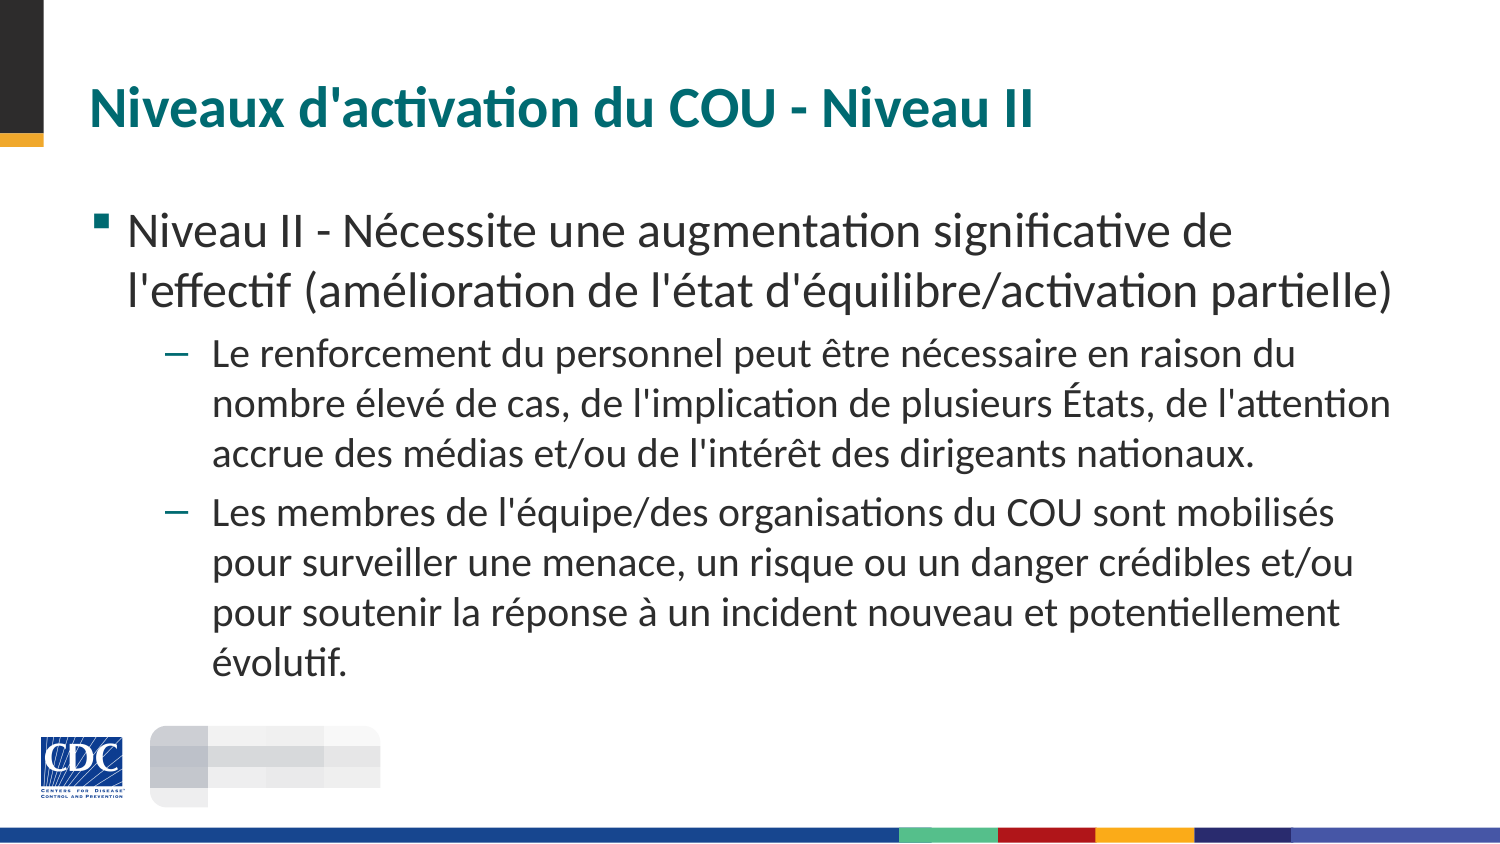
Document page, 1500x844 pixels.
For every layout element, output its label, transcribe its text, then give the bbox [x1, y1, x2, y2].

title Niveaux d'activation du COU - Niveau II [75, 33, 1425, 147]
list Niveau II - Nécessite une augmentation significative de l'effectif (amélioration de l'état d'équilibre/activation partielle) Le renforcement du personnel peut être nécessaire en raison du nombre élevé de cas, de l'implication de plusieurs États, de l'attention accrue des médias et/ou de l'intérêt des dirigeants nationaux. Les membres de l'équipe/des organisations du COU sont mobilisés pour surveiller une menace, un risque ou un danger crédibles et/ou pour soutenir la réponse à un incident nouveau et potentiellement évolutif. [75, 190, 1414, 739]
picture [41, 737, 125, 798]
